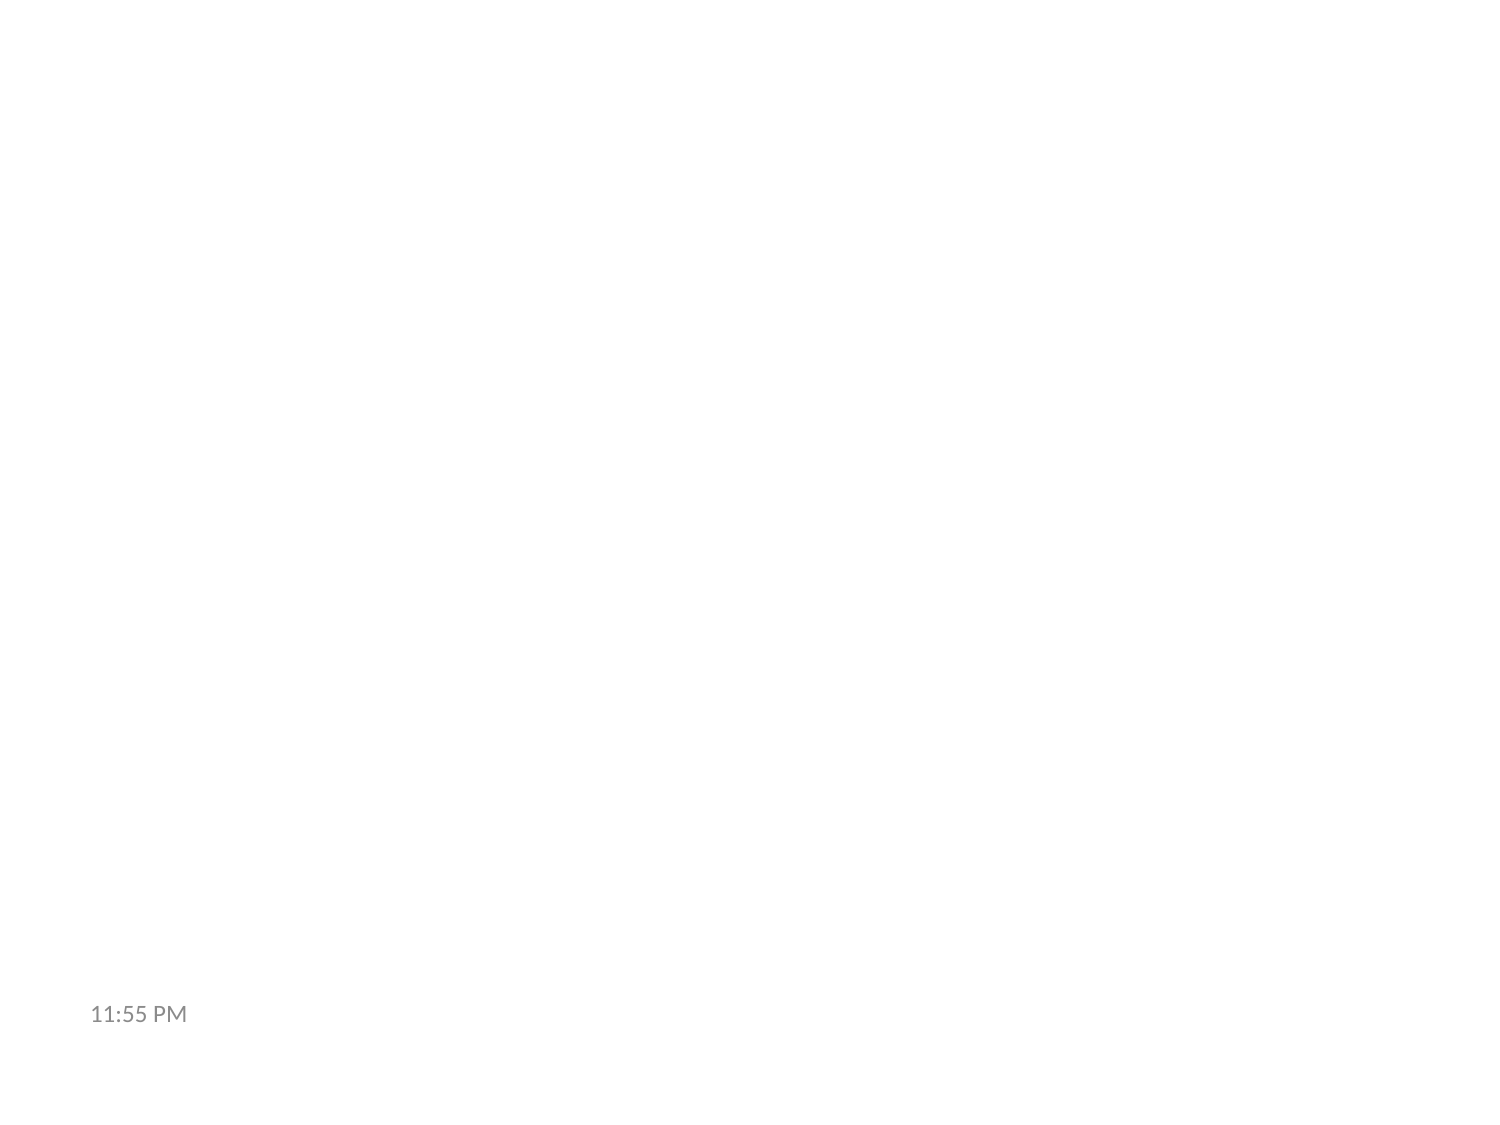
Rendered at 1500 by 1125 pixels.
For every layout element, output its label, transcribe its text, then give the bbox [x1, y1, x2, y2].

text_box 3:35 PM [75, 982, 425, 1043]
